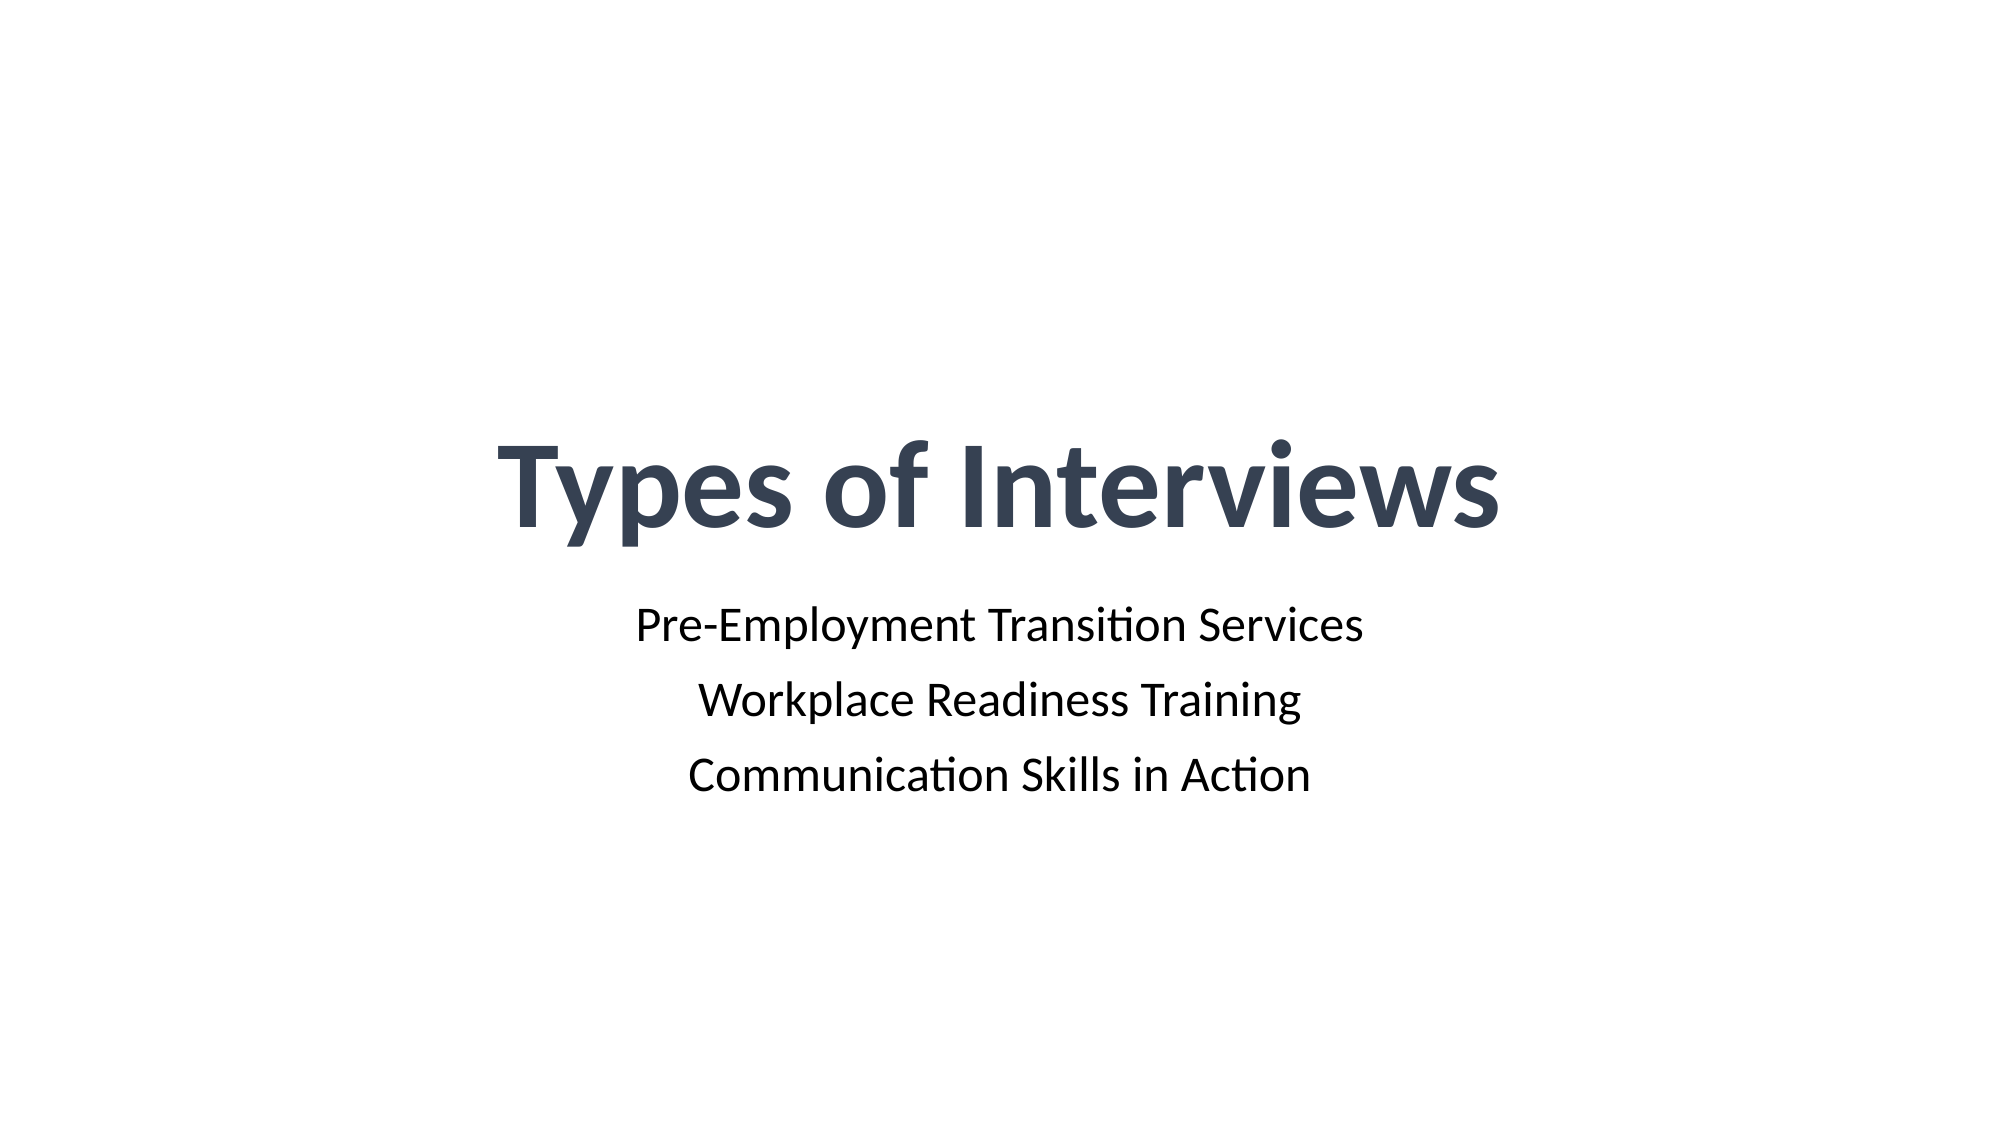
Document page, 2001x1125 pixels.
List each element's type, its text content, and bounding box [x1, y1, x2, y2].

title Types of Interviews [249, 170, 1750, 563]
subtitle Pre-Employment Transition Services Workplace Readiness Training Communication Skills in Action [249, 590, 1750, 863]
